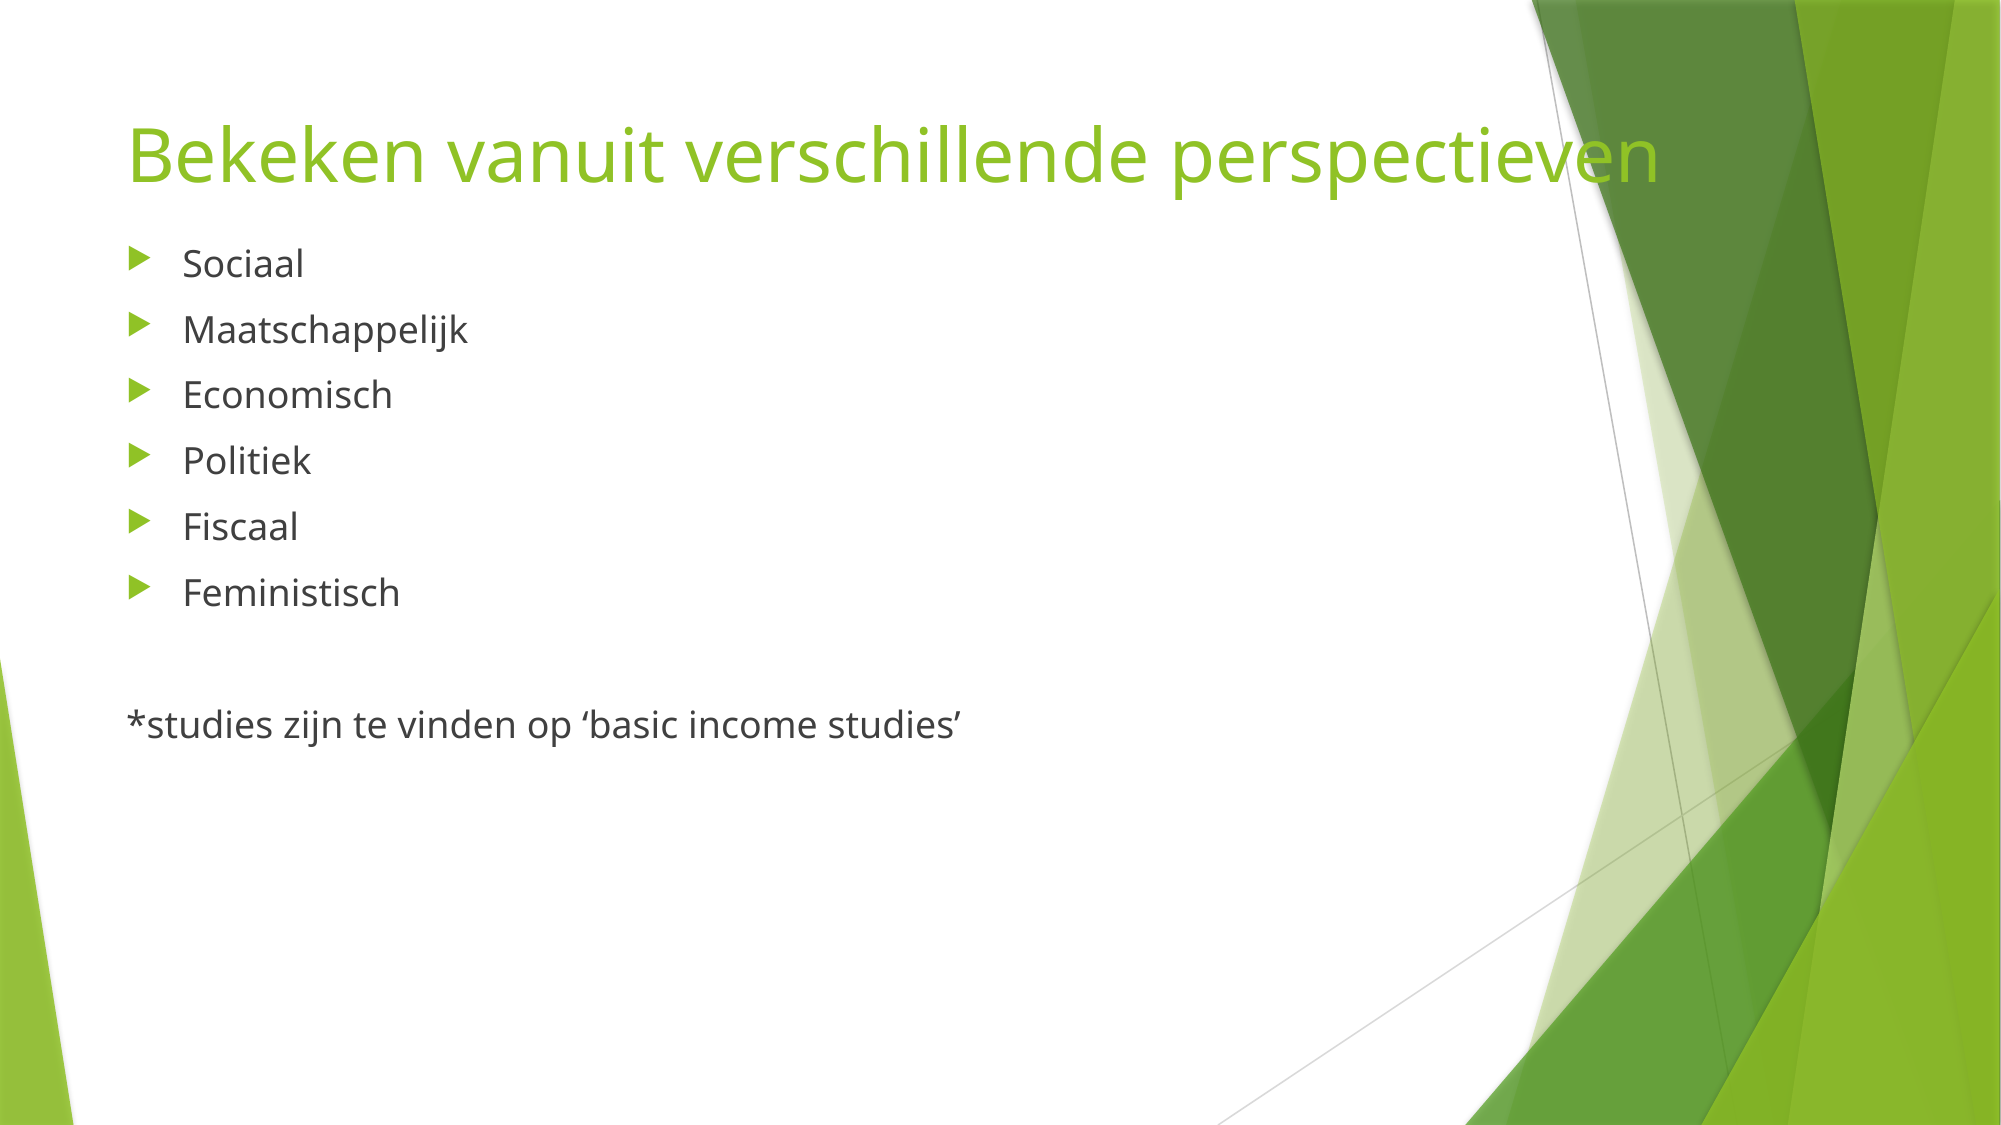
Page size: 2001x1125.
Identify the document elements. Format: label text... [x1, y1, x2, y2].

title Bekeken vanuit verschillende perspectieven [111, 99, 1685, 317]
list Sociaal Maatschappelijk Economisch Politiek Fiscaal Feministisch *studies zijn te vinden op ‘basic income studies’ [111, 232, 1522, 869]
